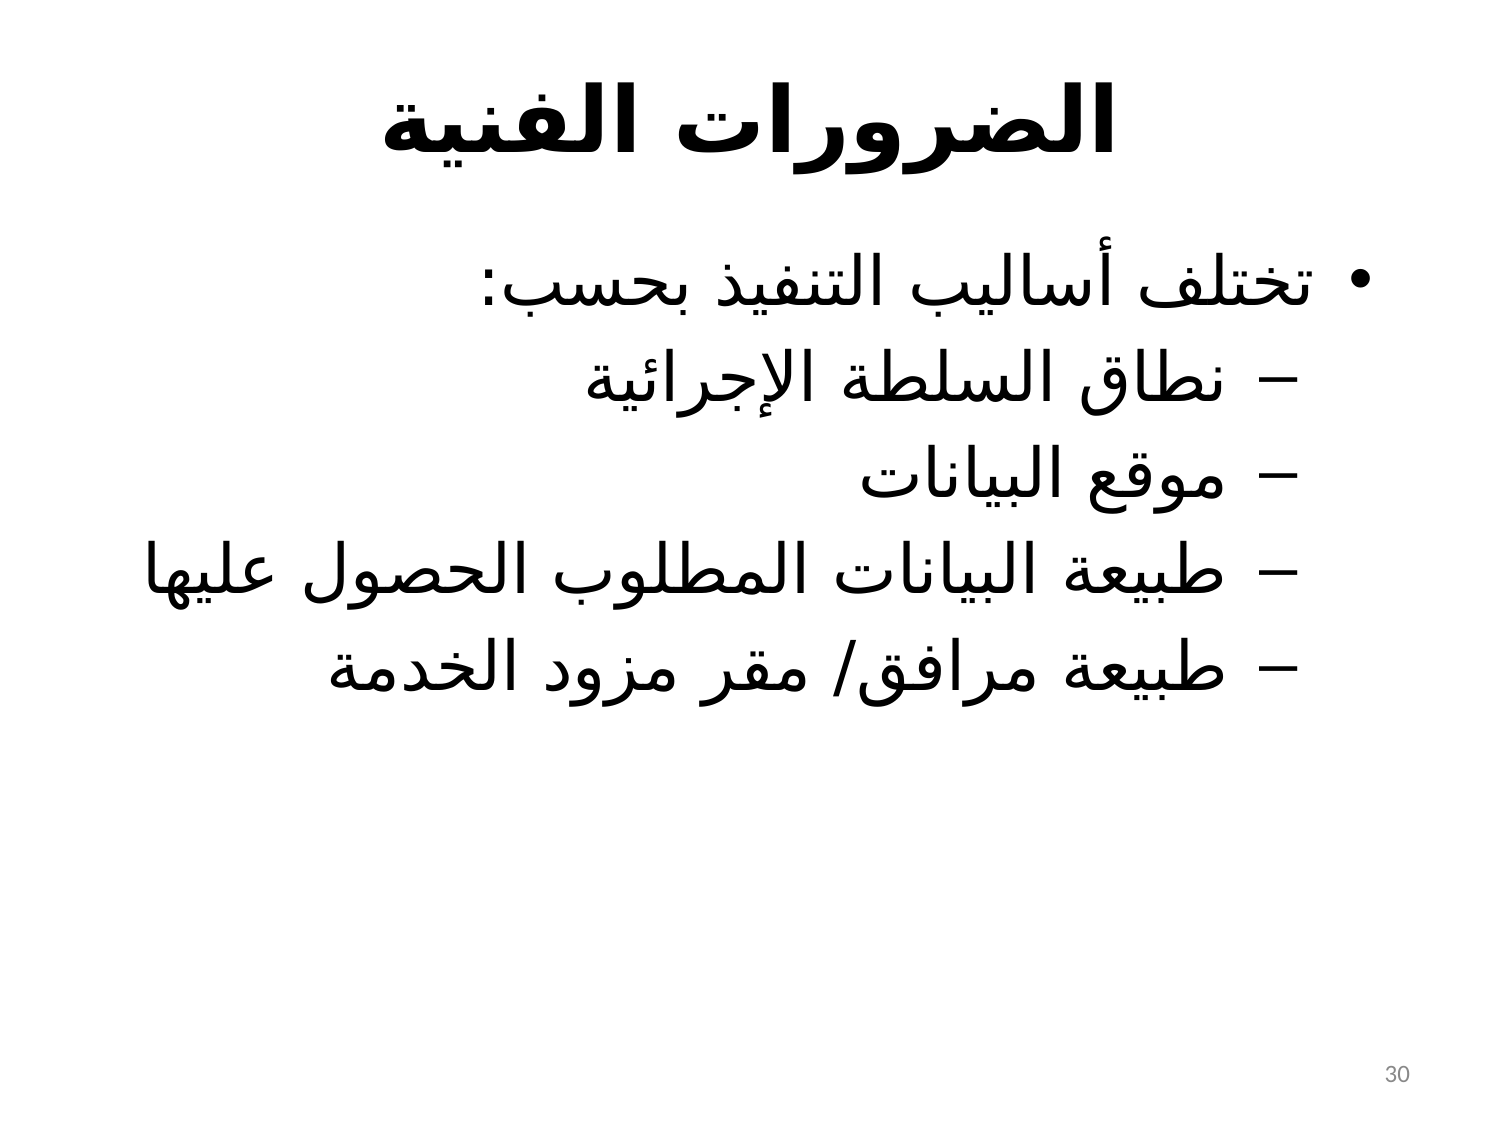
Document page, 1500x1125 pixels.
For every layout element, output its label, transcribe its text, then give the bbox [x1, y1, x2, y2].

list تختلف أساليب التنفيذ بحسب: نطاق السلطة الإجرائية موقع البيانات طبيعة البيانات المطلوب الحصول عليها طبيعة مرافق/ مقر مزود الخدمة [75, 229, 1388, 972]
title الضرورات الفنية [75, 22, 1425, 210]
slide_number 30 [1074, 1042, 1425, 1103]
